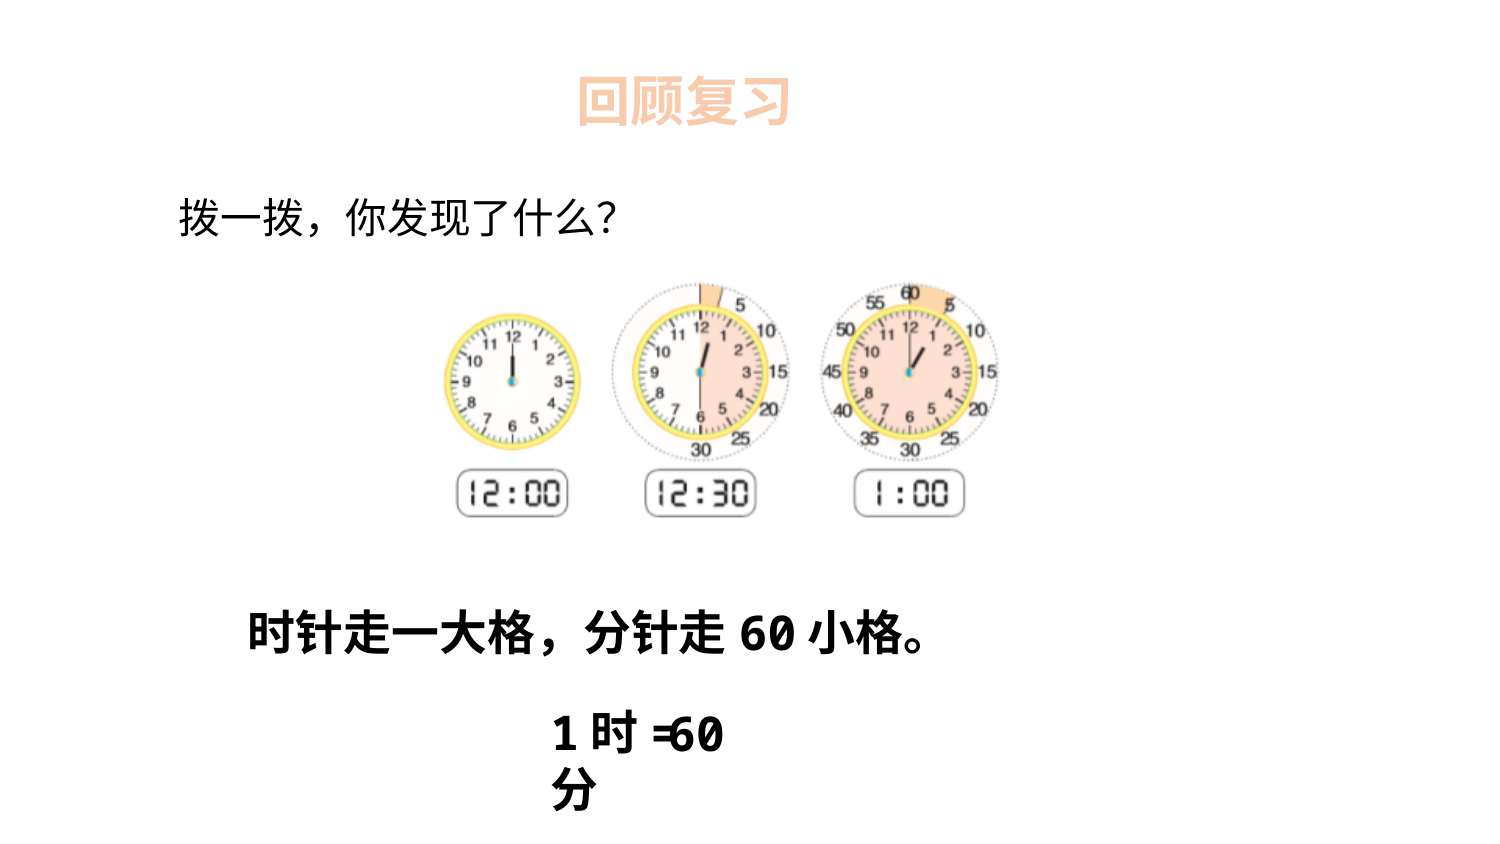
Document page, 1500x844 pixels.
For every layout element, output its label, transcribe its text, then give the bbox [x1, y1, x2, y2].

text_box 回顾复习 [565, 62, 805, 138]
text_box 1时= 分 [539, 696, 862, 823]
text_box 60 [656, 697, 736, 766]
text_box 拨一拨，你发现了什么？ [148, 186, 1345, 498]
text_box 时针走一大格，分针走60小格。 [236, 597, 1141, 666]
picture [409, 257, 1015, 539]
